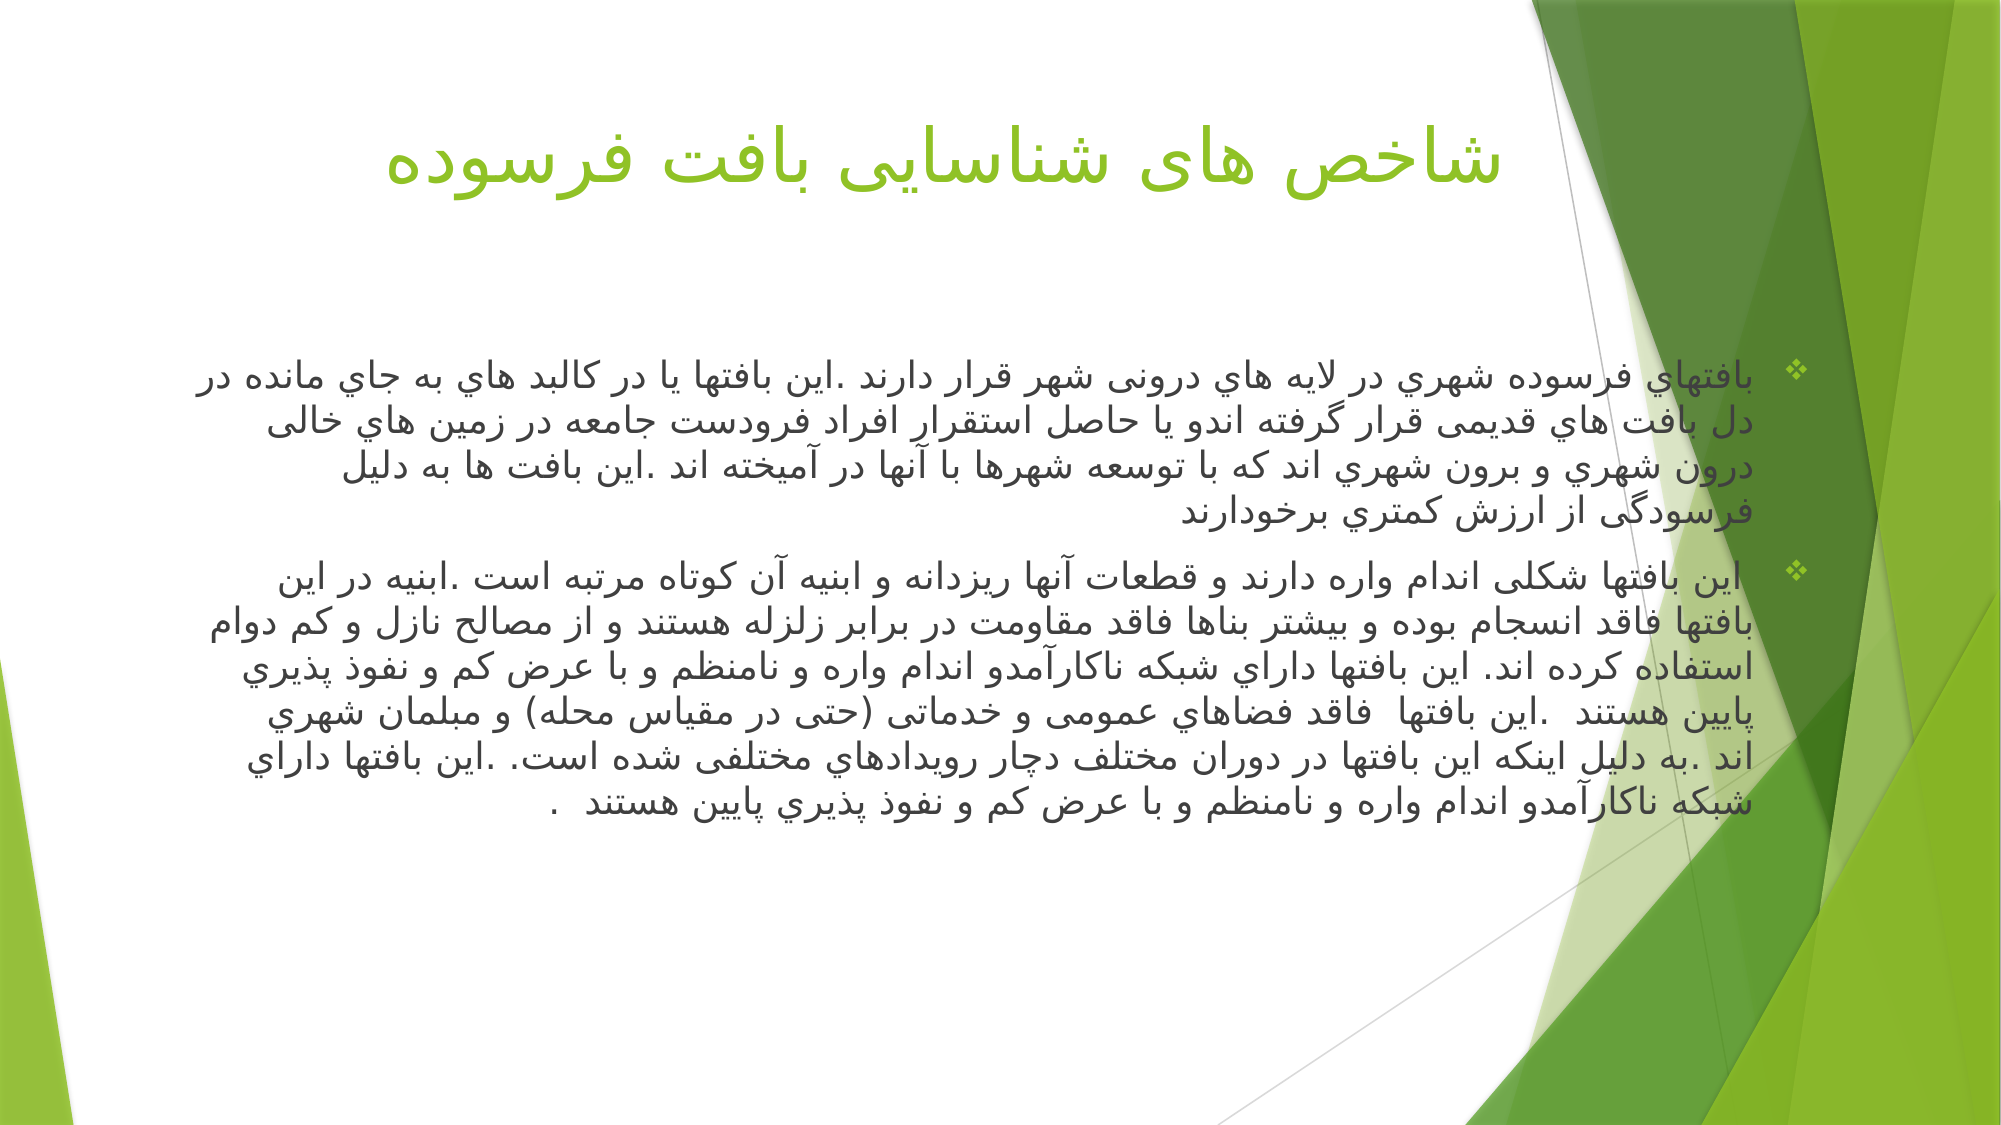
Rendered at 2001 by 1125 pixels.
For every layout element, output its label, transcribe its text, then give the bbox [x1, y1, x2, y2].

list ﺑﺎﻓﺘﻬﺎي ﻓﺮﺳﻮده ﺷﻬﺮي در ﻻﯾﻪ ﻫﺎي دروﻧﯽ ﺷﻬﺮ ﻗﺮار دارﻧﺪ .اﯾﻦ ﺑﺎﻓﺘﻬﺎ ﯾﺎ در ﮐﺎﻟﺒﺪ ﻫﺎي ﺑﻪ ﺟﺎي ﻣﺎﻧﺪه در دل ﺑﺎﻓﺖ ﻫﺎي ﻗﺪﯾﻤﯽ ﻗﺮار ﮔﺮﻓﺘﻪ اﻧﺪو ﯾﺎ ﺣﺎﺻﻞ اﺳﺘﻘﺮار اﻓﺮاد ﻓﺮودﺳﺖ ﺟﺎﻣﻌﻪ در زﻣﯿﻦ ﻫﺎي ﺧﺎﻟﯽ درون ﺷﻬﺮي و ﺑﺮون ﺷﻬﺮي اﻧﺪ ﮐﻪ ﺑﺎ ﺗﻮﺳﻌﻪ ﺷﻬﺮﻫﺎ ﺑﺎ آﻧﻬﺎ در آﻣﯿﺨﺘﻪ اﻧﺪ .اﯾﻦ ﺑﺎﻓﺖ ﻫﺎ ﺑﻪ دﻟﯿﻞ ﻓﺮﺳﻮدﮔﯽ از ارزش ﮐﻤﺘﺮي ﺑﺮﺧﻮدارﻧﺪ اﯾﻦ ﺑﺎﻓﺘﻬﺎ ﺷﮑﻠﯽ اﻧﺪام واره دارﻧﺪ و ﻗﻄﻌﺎت آﻧﻬﺎ رﯾﺰداﻧﻪ و اﺑﻨﯿﻪ آن ﮐﻮﺗﺎه ﻣﺮﺗﺒﻪ اﺳﺖ .اﺑﻨﯿﻪ در اﯾﻦ ﺑﺎﻓﺘﻬﺎ ﻓﺎﻗﺪ اﻧﺴﺠﺎم ﺑﻮده و ﺑﯿﺸﺘﺮ ﺑﻨﺎﻫﺎ ﻓﺎﻗﺪ ﻣﻘﺎوﻣﺖ در ﺑﺮاﺑﺮ زﻟﺰﻟﻪ ﻫﺴﺘﻨﺪ و از ﻣﺼﺎﻟﺢ ﻧﺎزل و ﮐﻢ دوام اﺳﺘﻔﺎده ﮐﺮده اﻧﺪ. اﯾﻦ ﺑﺎﻓﺘﻬﺎ داراي ﺷﺒﮑﻪ ﻧﺎﮐﺎرآﻣﺪو اﻧﺪام واره و ﻧﺎﻣﻨﻈﻢ و ﺑﺎ ﻋﺮض ﮐﻢ و ﻧﻔﻮذ ﭘﺬﯾﺮي ﭘﺎﯾﯿﻦ ﻫﺴﺘﻨﺪ .اﯾﻦ ﺑﺎﻓﺘﻬﺎ ﻓﺎﻗﺪ ﻓﻀﺎﻫﺎي ﻋﻤﻮﻣﯽ و ﺧﺪﻣﺎﺗﯽ (ﺣﺘﯽ در ﻣﻘﯿﺎس ﻣﺤﻠﻪ) و ﻣﺒﻠﻤﺎن ﺷﻬﺮي اﻧﺪ .ﺑﻪ دﻟﯿﻞ اﯾﻨﮑﻪ اﯾﻦ ﺑﺎﻓﺘﻬﺎ در دوران ﻣﺨﺘﻠﻒ دﭼﺎر روﯾﺪادﻫﺎي ﻣﺨﺘﻠﻔﯽ ﺷﺪه اﺳﺖ. .اﯾﻦ ﺑﺎﻓﺘﻬﺎ داراي ﺷﺒﮑﻪ ﻧﺎﮐﺎرآﻣﺪو اﻧﺪام واره و ﻧﺎﻣﻨﻈﻢ و ﺑﺎ ﻋﺮض ﮐﻢ و ﻧﻔﻮذ ﭘﺬﯾﺮي ﭘﺎﯾﯿﻦ ﻫﺴﺘﻨﺪ . [175, 343, 1826, 1055]
title شاخص های شناسایی بافت فرسوده [111, 99, 1522, 317]
